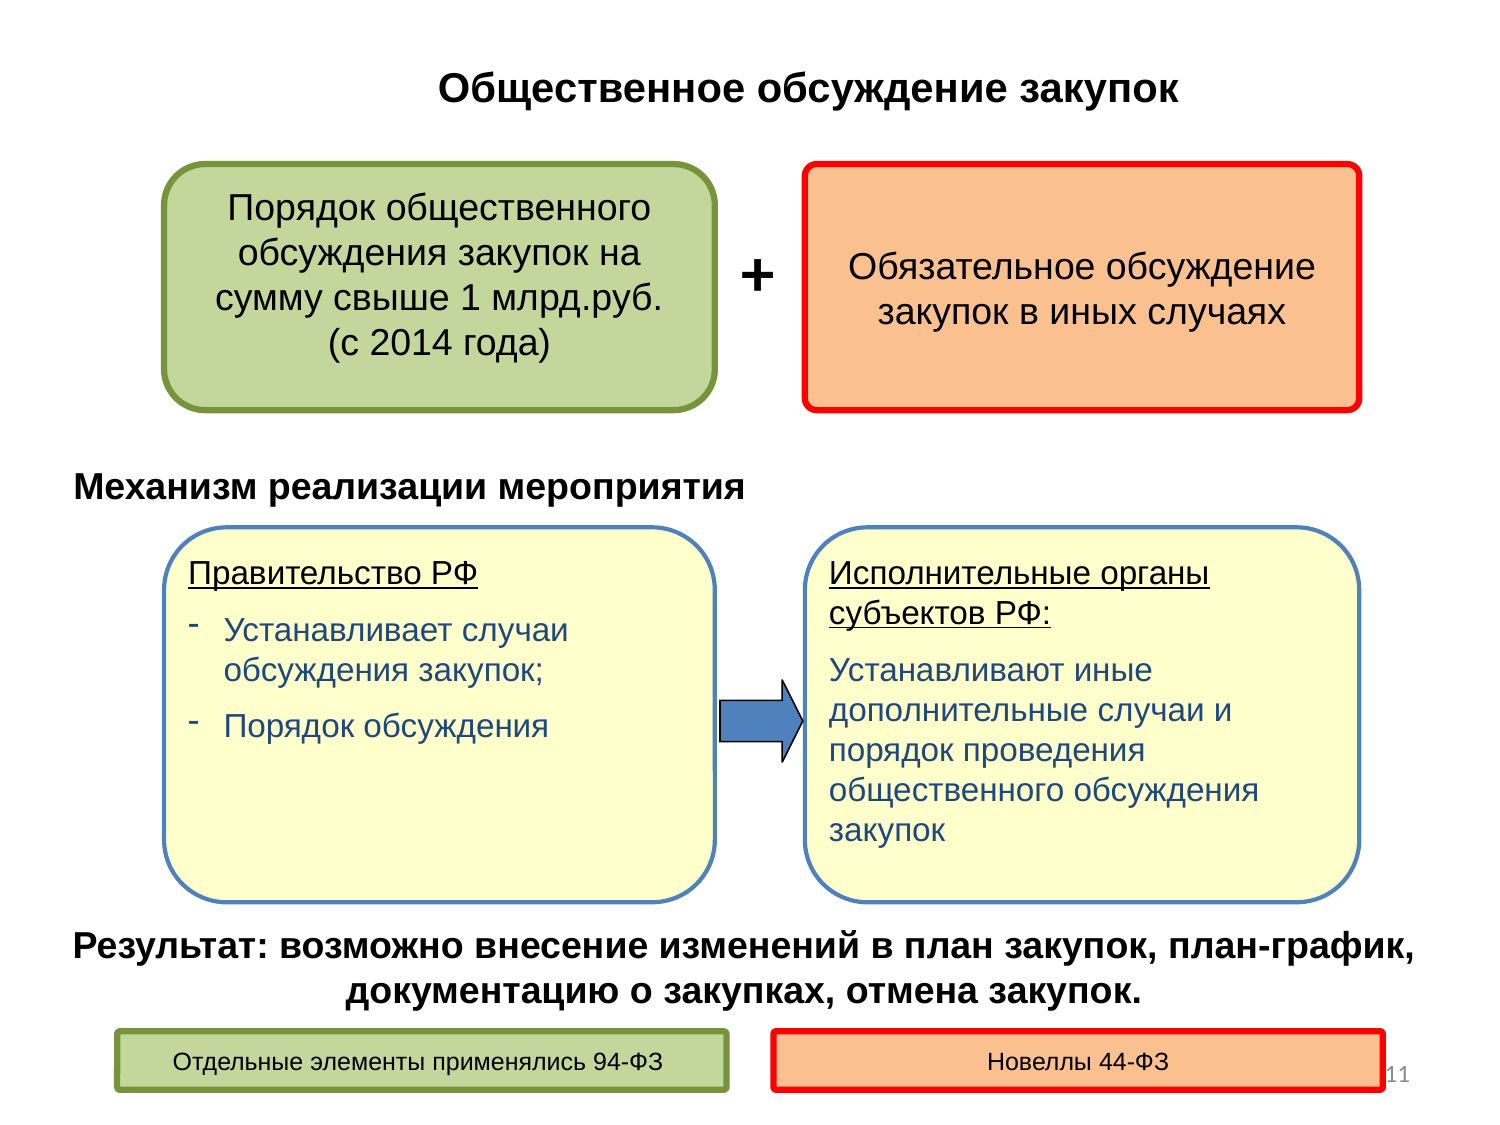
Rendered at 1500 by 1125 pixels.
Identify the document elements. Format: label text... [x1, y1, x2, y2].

text_box Порядок общественного обсуждения закупок на сумму свыше 1 млрд.руб. (с 2014 года) [161, 161, 717, 413]
text_box [720, 679, 803, 763]
text_box Отдельные элементы применялись 94-ФЗ [115, 1029, 729, 1092]
text_box Общественное обсуждение закупок [117, 18, 1500, 153]
text_box Новеллы 44-ФЗ [771, 1029, 1385, 1092]
slide_number 11 [1074, 1042, 1425, 1103]
text_box Правительство РФ Устанавливает случаи обсуждения закупок; Порядок обсуждения [161, 525, 717, 905]
text_box + [726, 222, 786, 318]
text_box Механизм реализации мероприятия [58, 454, 1407, 515]
text_box Обязательное обсуждение закупок в иных случаях [802, 161, 1362, 413]
text_box Результат: возможно внесение изменений в план закупок, план-график, документацию о закупках, отмена закупок. [46, 913, 1442, 1019]
text_box Исполнительные органы субъектов РФ: Устанавливают иные дополнительные случаи и порядок проведения общественного обсуждения закупок [802, 525, 1362, 905]
